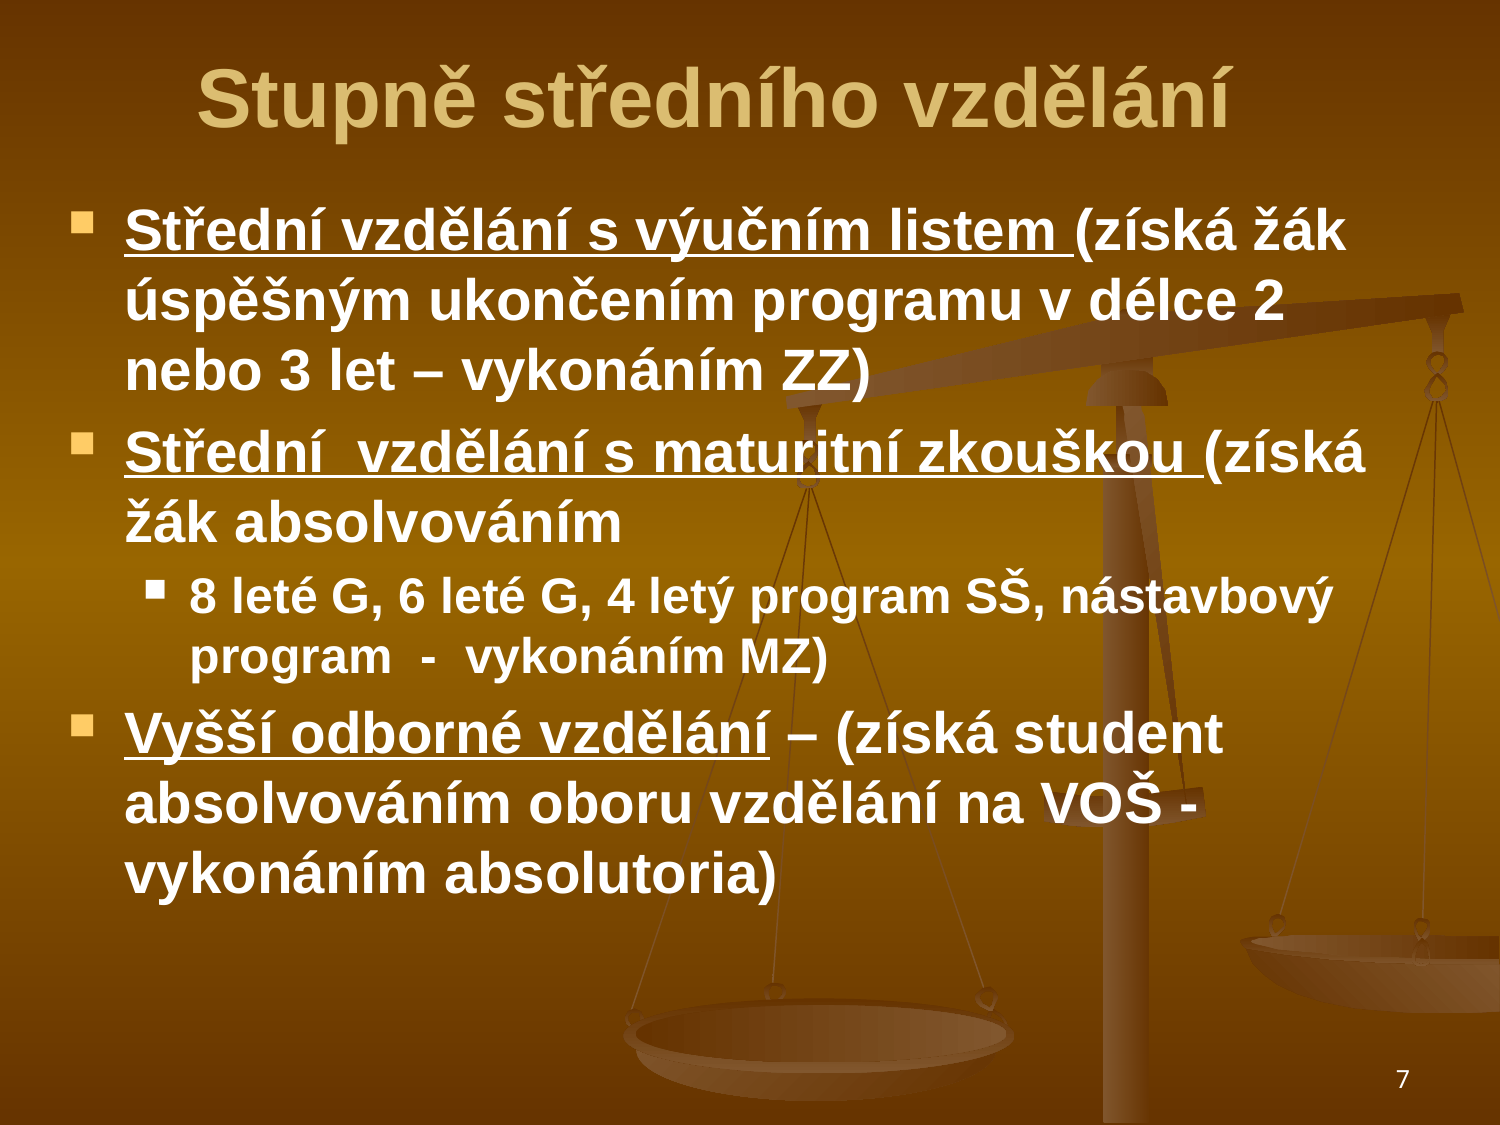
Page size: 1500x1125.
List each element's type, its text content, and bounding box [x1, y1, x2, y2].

title Stupně středního vzdělání [76, 0, 1353, 184]
slide_number 7 [1074, 1029, 1426, 1106]
list Střední vzdělání s výučním listem (získá žák úspěšným ukončením programu v délce 2 nebo 3 let – vykonáním ZZ) Střední vzdělání s maturitní zkouškou (získá žák absolvováním 8 leté G, 6 leté G, 4 letý program SŠ, nástavbový program - vykonáním MZ) Vyšší odborné vzdělání – (získá student absolvováním oboru vzdělání na VOŠ - vykonáním absolutoria) [52, 184, 1388, 1012]
